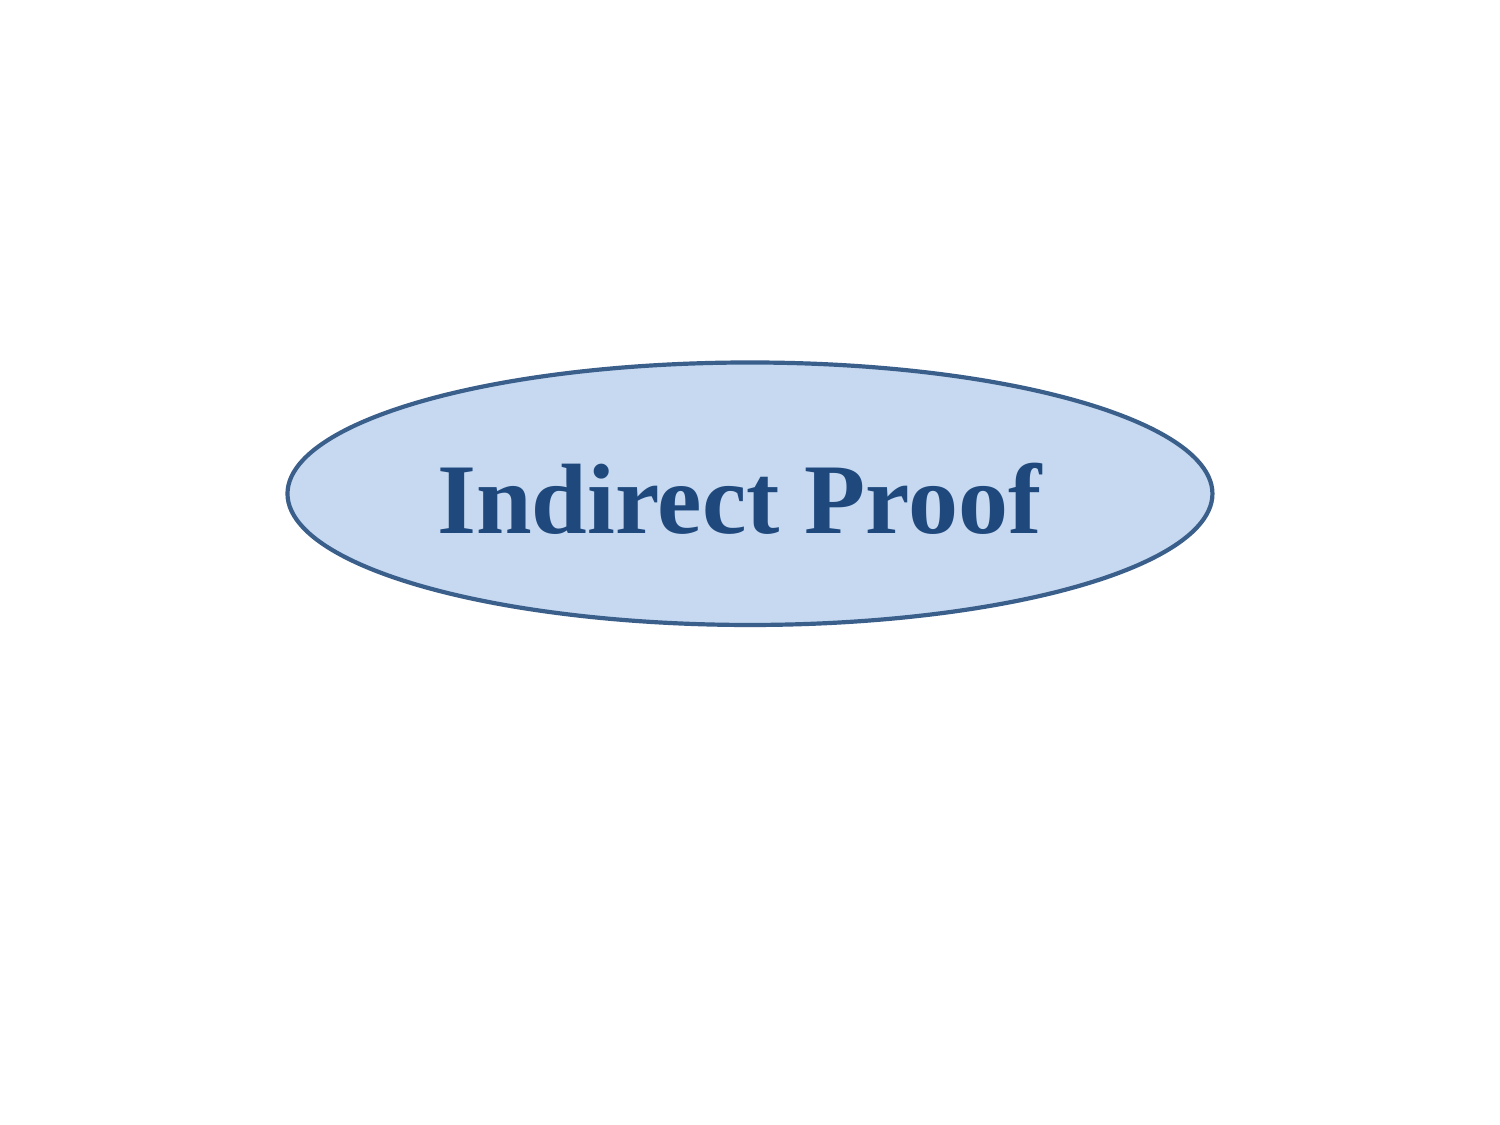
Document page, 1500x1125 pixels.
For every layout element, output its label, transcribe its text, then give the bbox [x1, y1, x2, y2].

text_box Indirect Proof [285, 360, 1215, 628]
